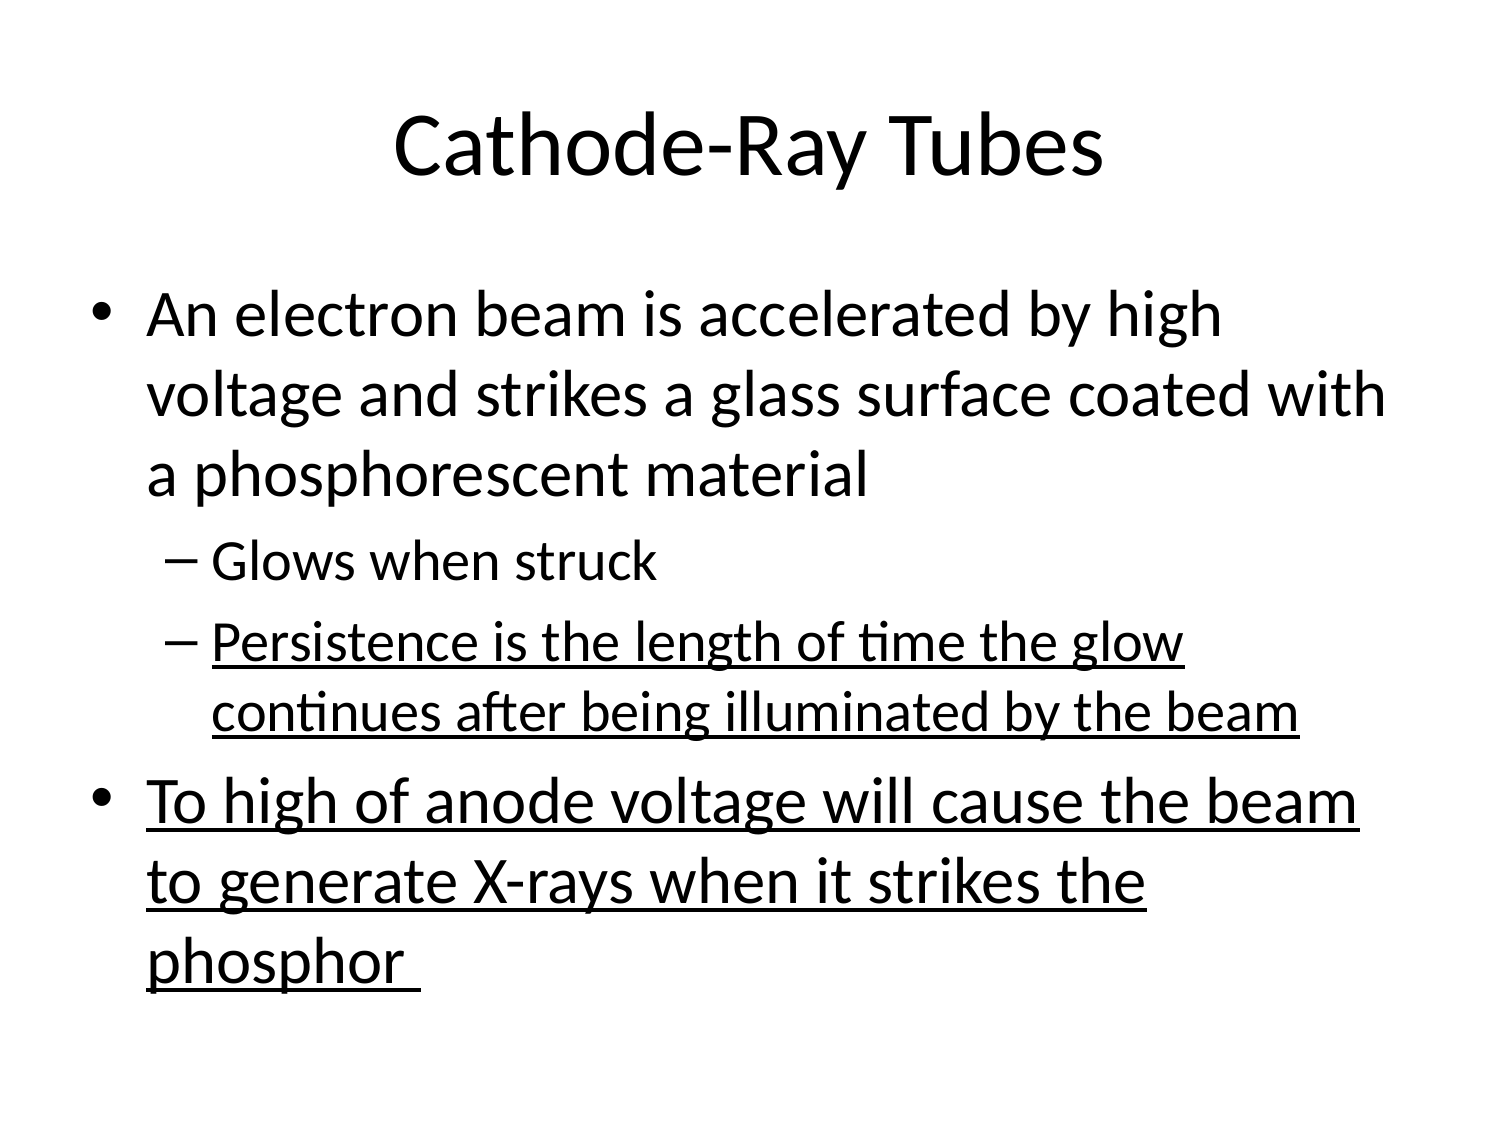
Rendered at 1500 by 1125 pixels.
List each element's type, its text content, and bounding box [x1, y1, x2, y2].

title Cathode-Ray Tubes [75, 45, 1425, 233]
list An electron beam is accelerated by high voltage and strikes a glass surface coated with a phosphorescent material Glows when struck Persistence is the length of time the glow continues after being illuminated by the beam To high of anode voltage will cause the beam to generate X-rays when it strikes the phosphor [75, 262, 1425, 1005]
